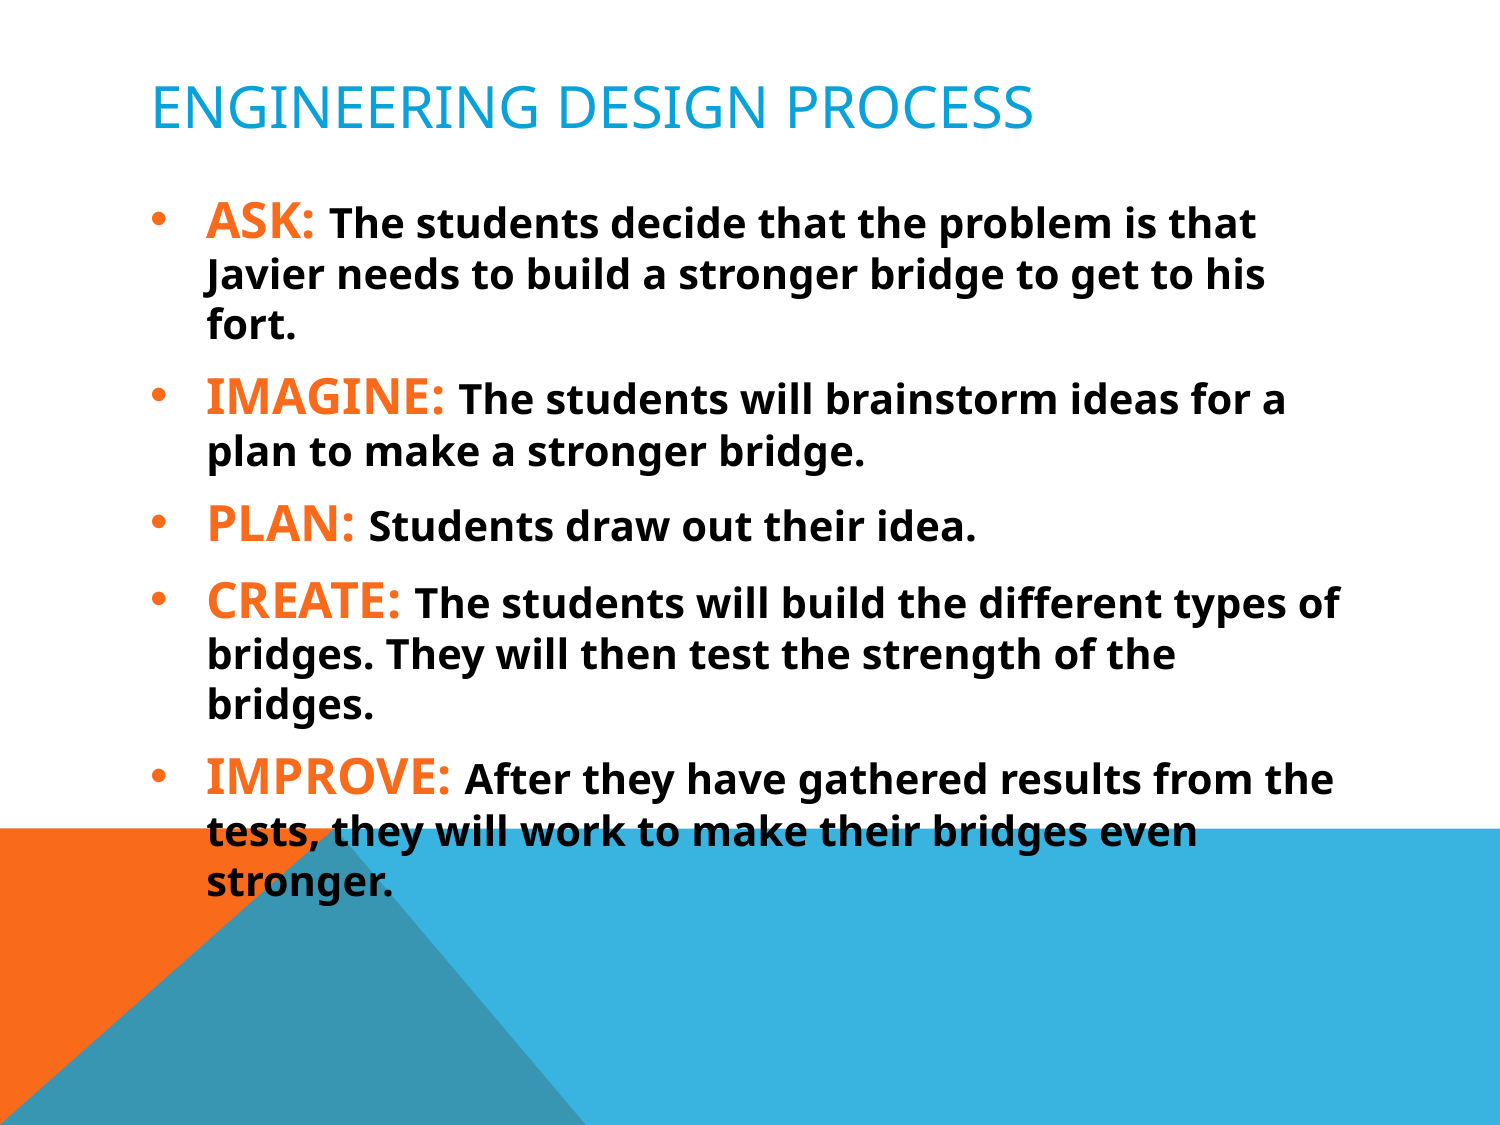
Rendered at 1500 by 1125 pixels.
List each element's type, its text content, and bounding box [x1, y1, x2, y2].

list ASK: The students decide that the problem is that Javier needs to build a stronger bridge to get to his fort. IMAGINE: The students will brainstorm ideas for a plan to make a stronger bridge. PLAN: Students draw out their idea. CREATE: The students will build the different types of bridges. They will then test the strength of the bridges. IMPROVE: After they have gathered results from the tests, they will work to make their bridges even stronger. [135, 180, 1369, 768]
title Engineering design process [135, 60, 1369, 150]
